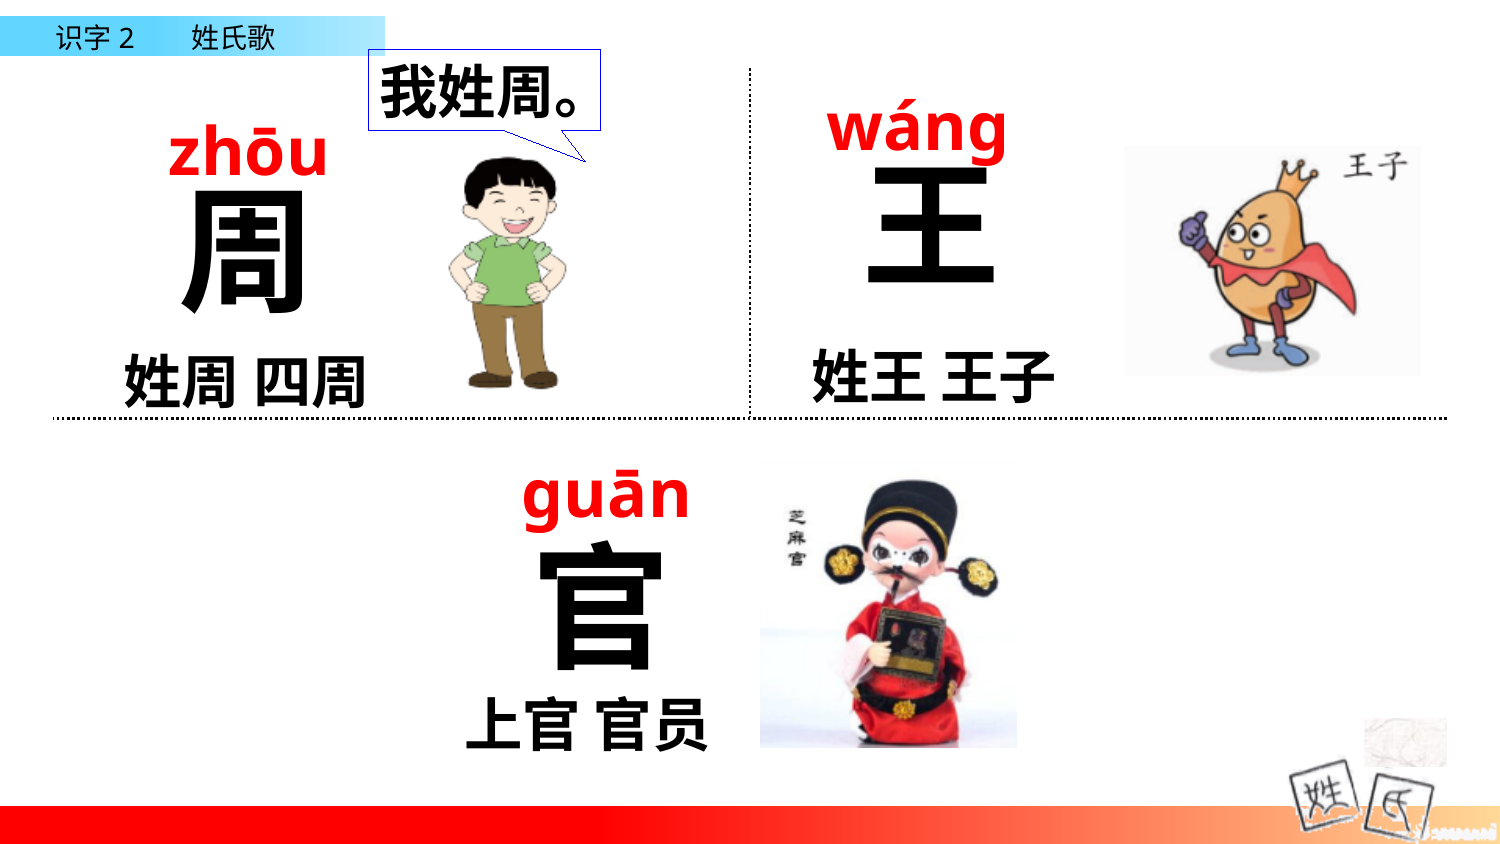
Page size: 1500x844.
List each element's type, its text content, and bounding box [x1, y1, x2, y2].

text_box 全包围 结构 [990, 806, 994, 843]
picture [1123, 145, 1422, 376]
text_box guān [493, 445, 704, 537]
text_box wáng [815, 78, 1022, 170]
picture [426, 143, 598, 394]
text_box [1166, 806, 1170, 843]
text_box 周 [166, 157, 381, 335]
text_box zhōu [157, 102, 341, 194]
text_box 官 [521, 515, 735, 682]
picture [759, 461, 1017, 748]
text_box 姓周 四周 [112, 339, 435, 417]
picture [1232, 718, 1500, 844]
text_box 姓王 王子 [799, 334, 1123, 416]
text_box 上官 官员 [452, 682, 746, 764]
text_box 我姓周。 [368, 49, 601, 142]
text_box 王 [851, 133, 1065, 310]
